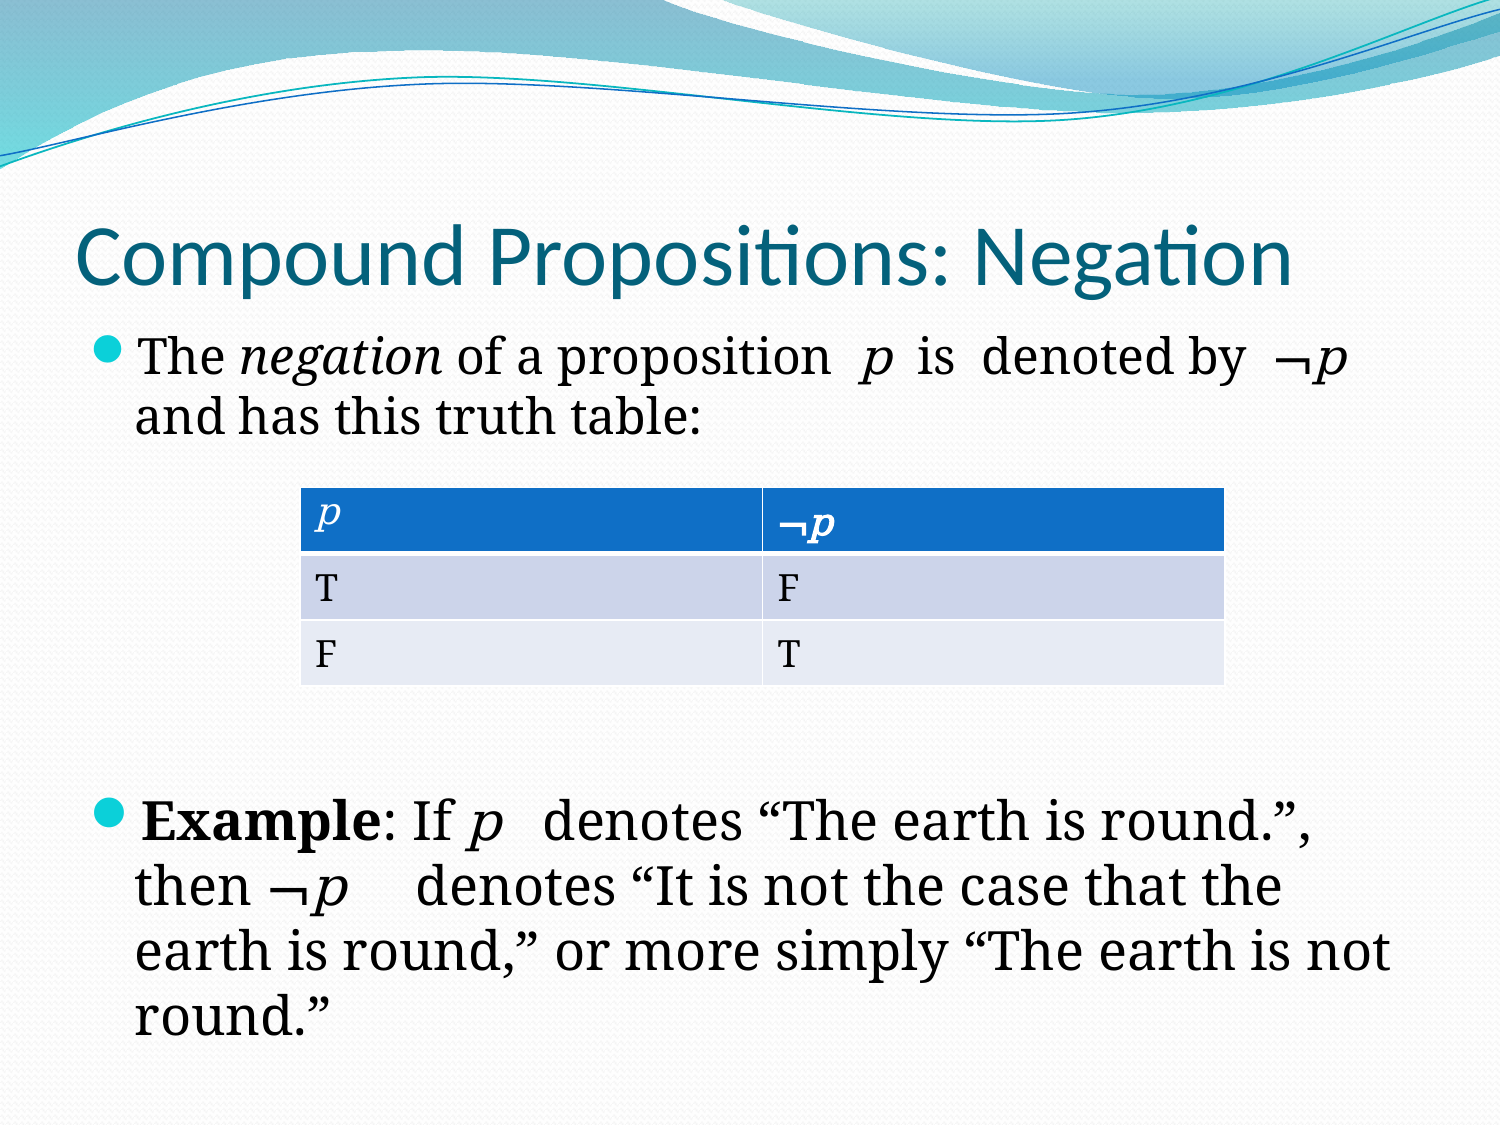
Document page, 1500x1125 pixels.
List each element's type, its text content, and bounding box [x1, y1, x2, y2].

table_header ¬p [763, 488, 1224, 551]
title Compound Propositions: Negation [75, 115, 1425, 303]
table_cell F [301, 621, 762, 685]
list The negation of a proposition p is denoted by ¬p and has this truth table: Example: If p denotes “The earth is round.”, then ¬p denotes “It is not the case that the earth is round,” or more simply “The earth is not round.” [75, 317, 1425, 1038]
table_cell T [763, 621, 1224, 685]
table_header p [301, 488, 762, 551]
table_cell T [301, 556, 762, 619]
table_cell F [763, 556, 1224, 619]
